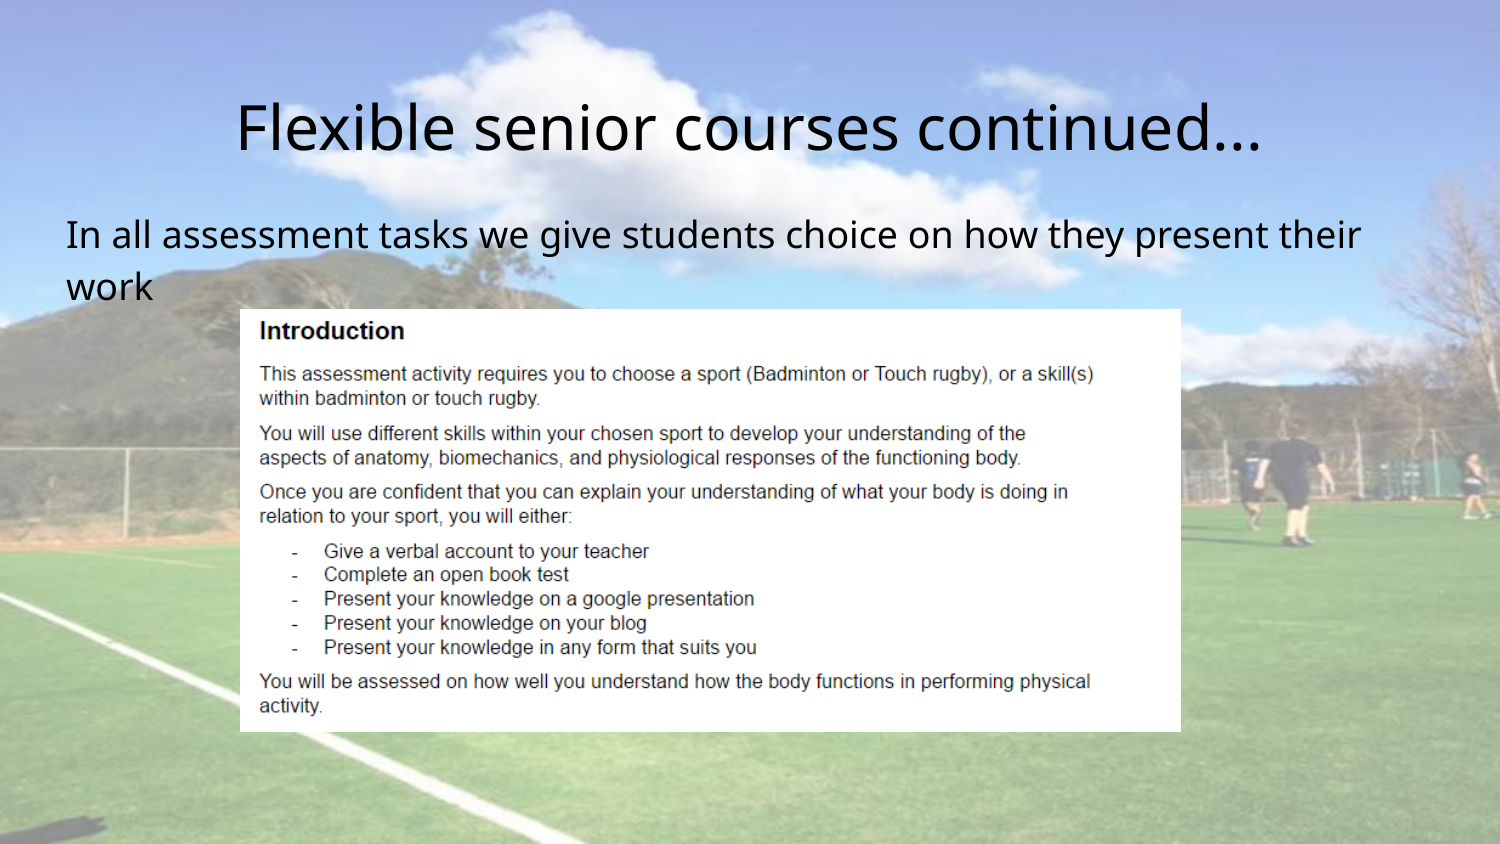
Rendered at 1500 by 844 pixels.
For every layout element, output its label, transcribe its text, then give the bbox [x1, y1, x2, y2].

picture [0, 0, 1500, 844]
title Flexible senior courses continued... [51, 72, 1449, 167]
list In all assessment tasks we give students choice on how they present their work [51, 189, 1449, 750]
